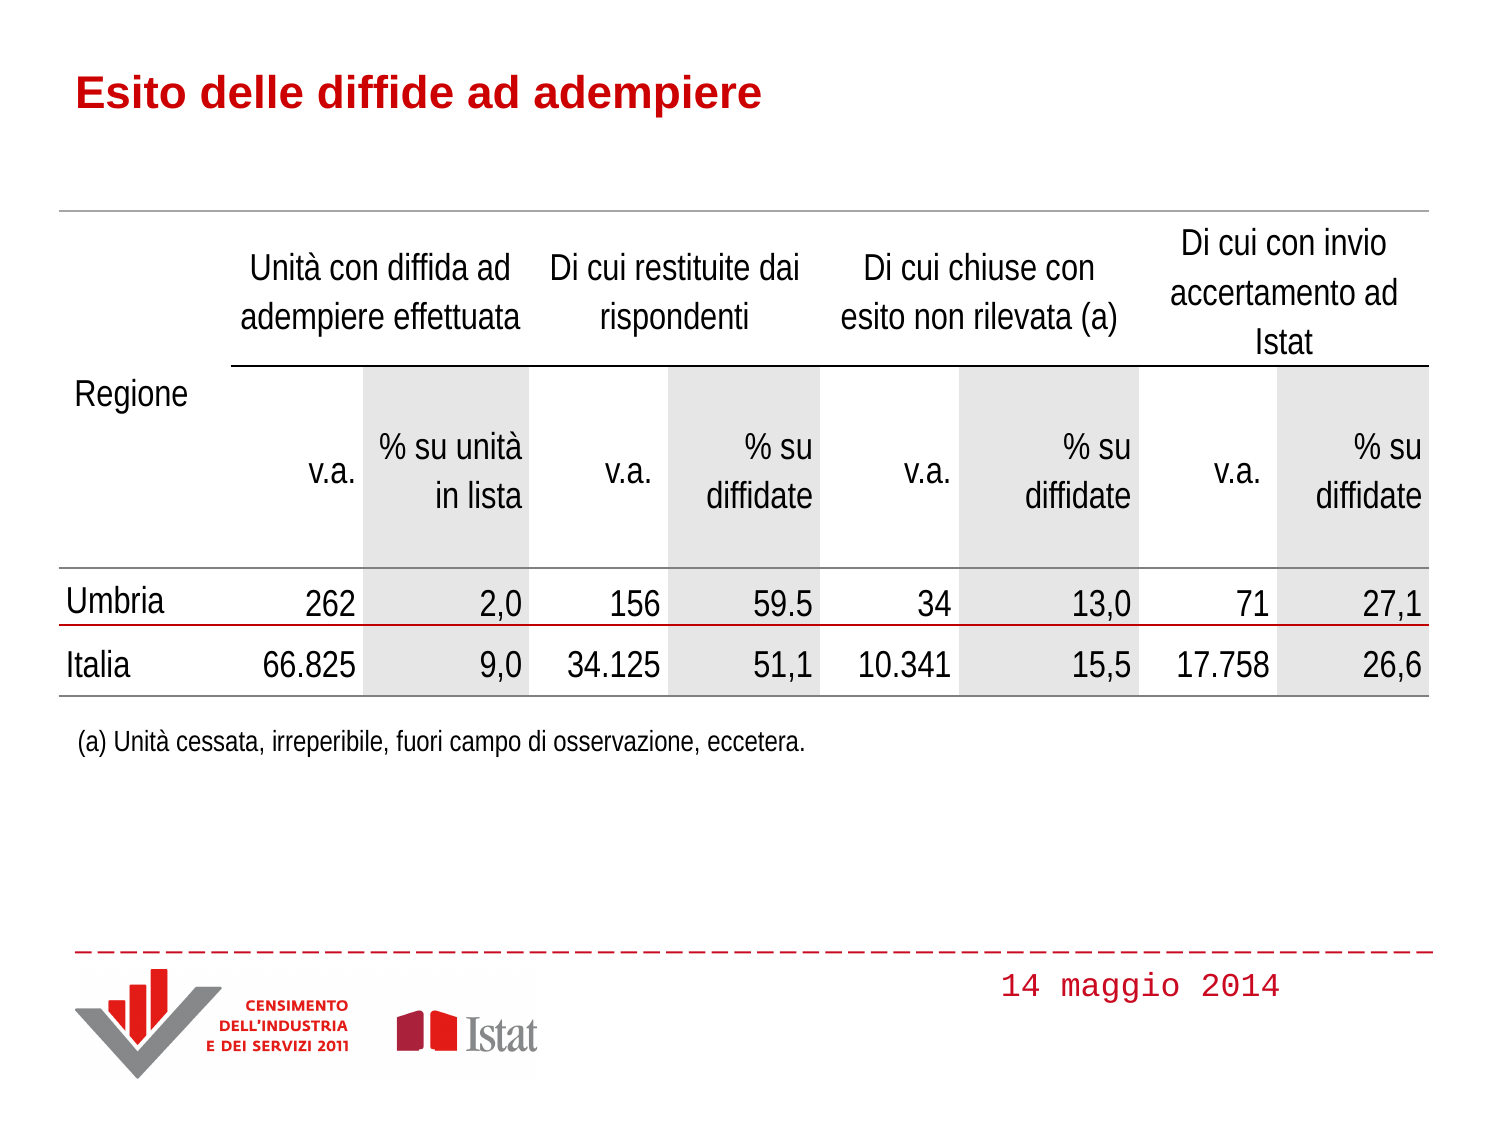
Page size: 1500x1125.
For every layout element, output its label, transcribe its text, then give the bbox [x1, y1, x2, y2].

table_cell 59.5 [668, 569, 820, 624]
table_header Di cui restituite dai rispondenti [529, 212, 820, 365]
table_cell 26,6 [1277, 626, 1429, 695]
table_cell 2,0 [363, 569, 529, 624]
table_header Di cui con invio accertamento ad Istat [1139, 212, 1429, 365]
table_cell 51,1 [668, 626, 820, 695]
table_cell 71 [1139, 569, 1277, 624]
table_cell v.a. [529, 367, 668, 567]
table_cell 34 [820, 569, 959, 624]
table_cell % su diffidate [1277, 367, 1429, 567]
table_header Regione [59, 212, 231, 567]
table_cell 17.758 [1139, 626, 1277, 695]
table_cell v.a. [820, 367, 959, 567]
picture [74, 969, 538, 1082]
table_cell 13,0 [959, 569, 1139, 624]
table_cell 15,5 [959, 626, 1139, 695]
table_cell 9,0 [363, 626, 529, 695]
table_header Di cui chiuse con esito non rilevata (a) [820, 212, 1139, 365]
text_box (a) Unità cessata, irreperibile, fuori campo di osservazione, eccetera. [62, 715, 822, 766]
table_cell 27,1 [1277, 569, 1429, 624]
table_cell 66.825 [231, 626, 363, 695]
table_cell v.a. [231, 367, 363, 567]
table_cell Umbria [59, 569, 231, 624]
table_header Unità con diffida ad adempiere effettuata [231, 212, 529, 365]
table_cell v.a. [1139, 367, 1277, 567]
table_cell % su diffidate [959, 367, 1139, 567]
table_cell % su diffidate [668, 367, 820, 567]
table_cell Italia [59, 626, 231, 695]
table_cell 34.125 [529, 626, 668, 695]
text_box Esito delle diffide ad adempiere [75, 54, 1162, 125]
table_cell % su unità in lista [363, 367, 529, 567]
text_box 14 maggio 2014 [986, 955, 1471, 1011]
table_cell 156 [529, 569, 668, 624]
table_cell 262 [231, 569, 363, 624]
table_cell 10.341 [820, 626, 959, 695]
